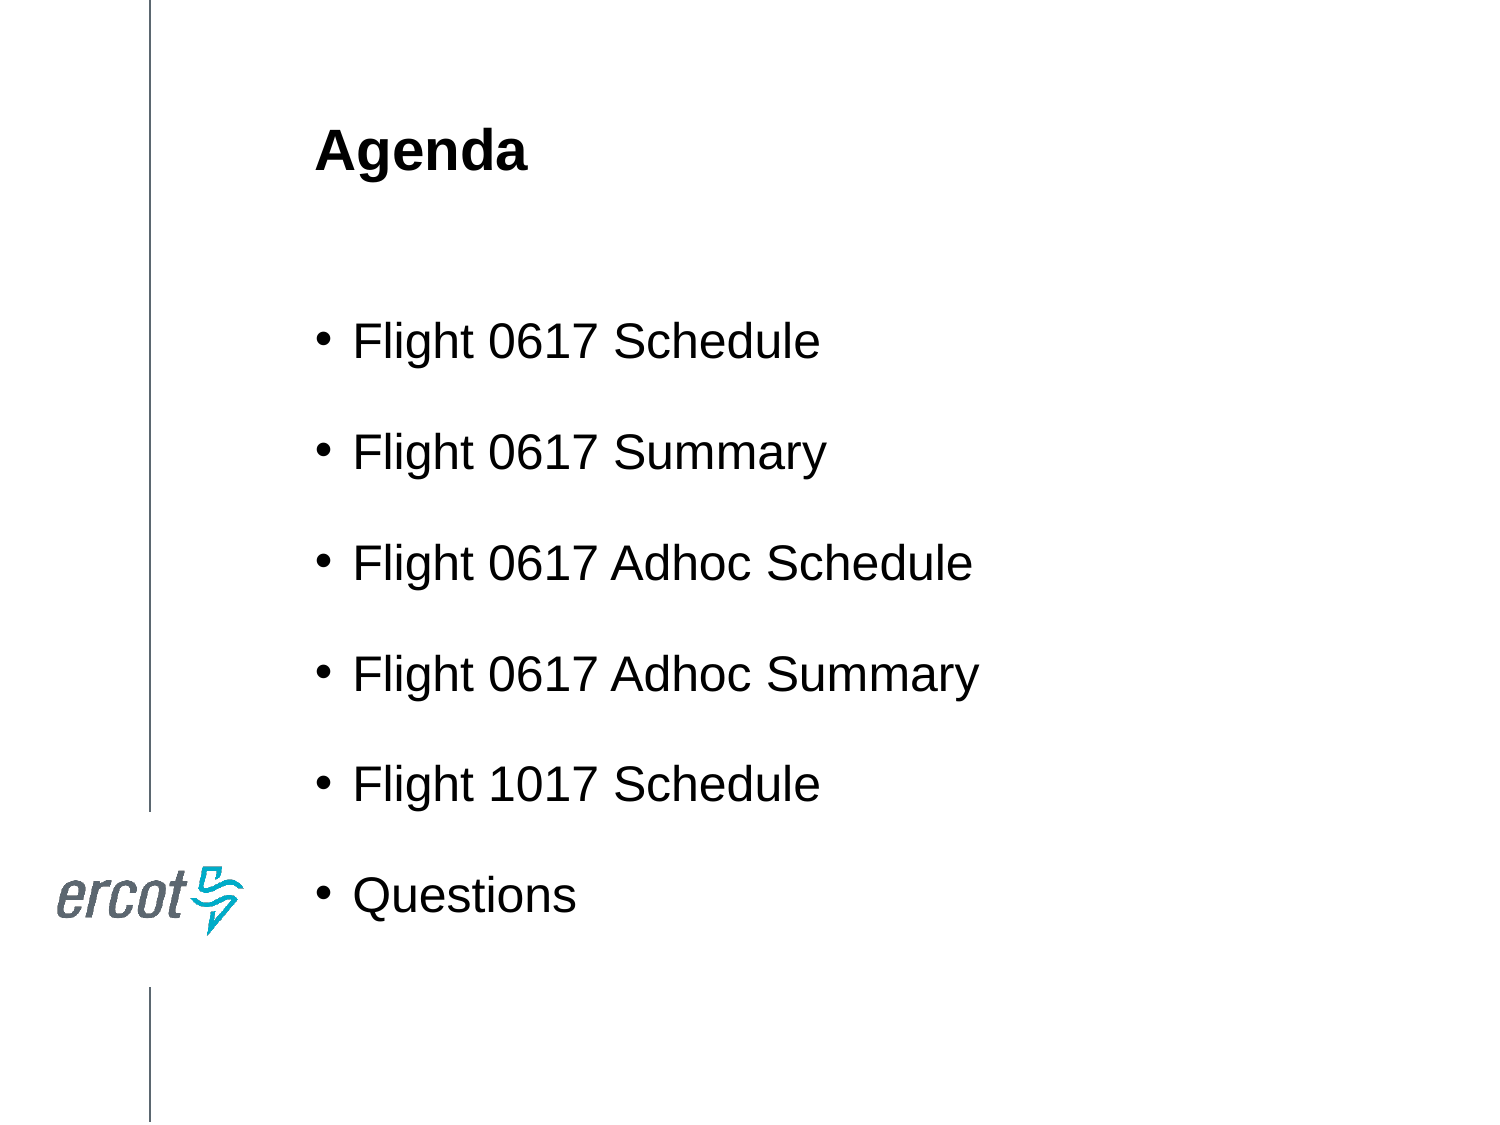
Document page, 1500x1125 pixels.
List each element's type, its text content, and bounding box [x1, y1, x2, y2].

list Agenda Flight 0617 Schedule Flight 0617 Summary Flight 0617 Adhoc Schedule Flight 0617 Adhoc Summary Flight 1017 Schedule Questions [300, 112, 1338, 1013]
picture [53, 862, 247, 938]
